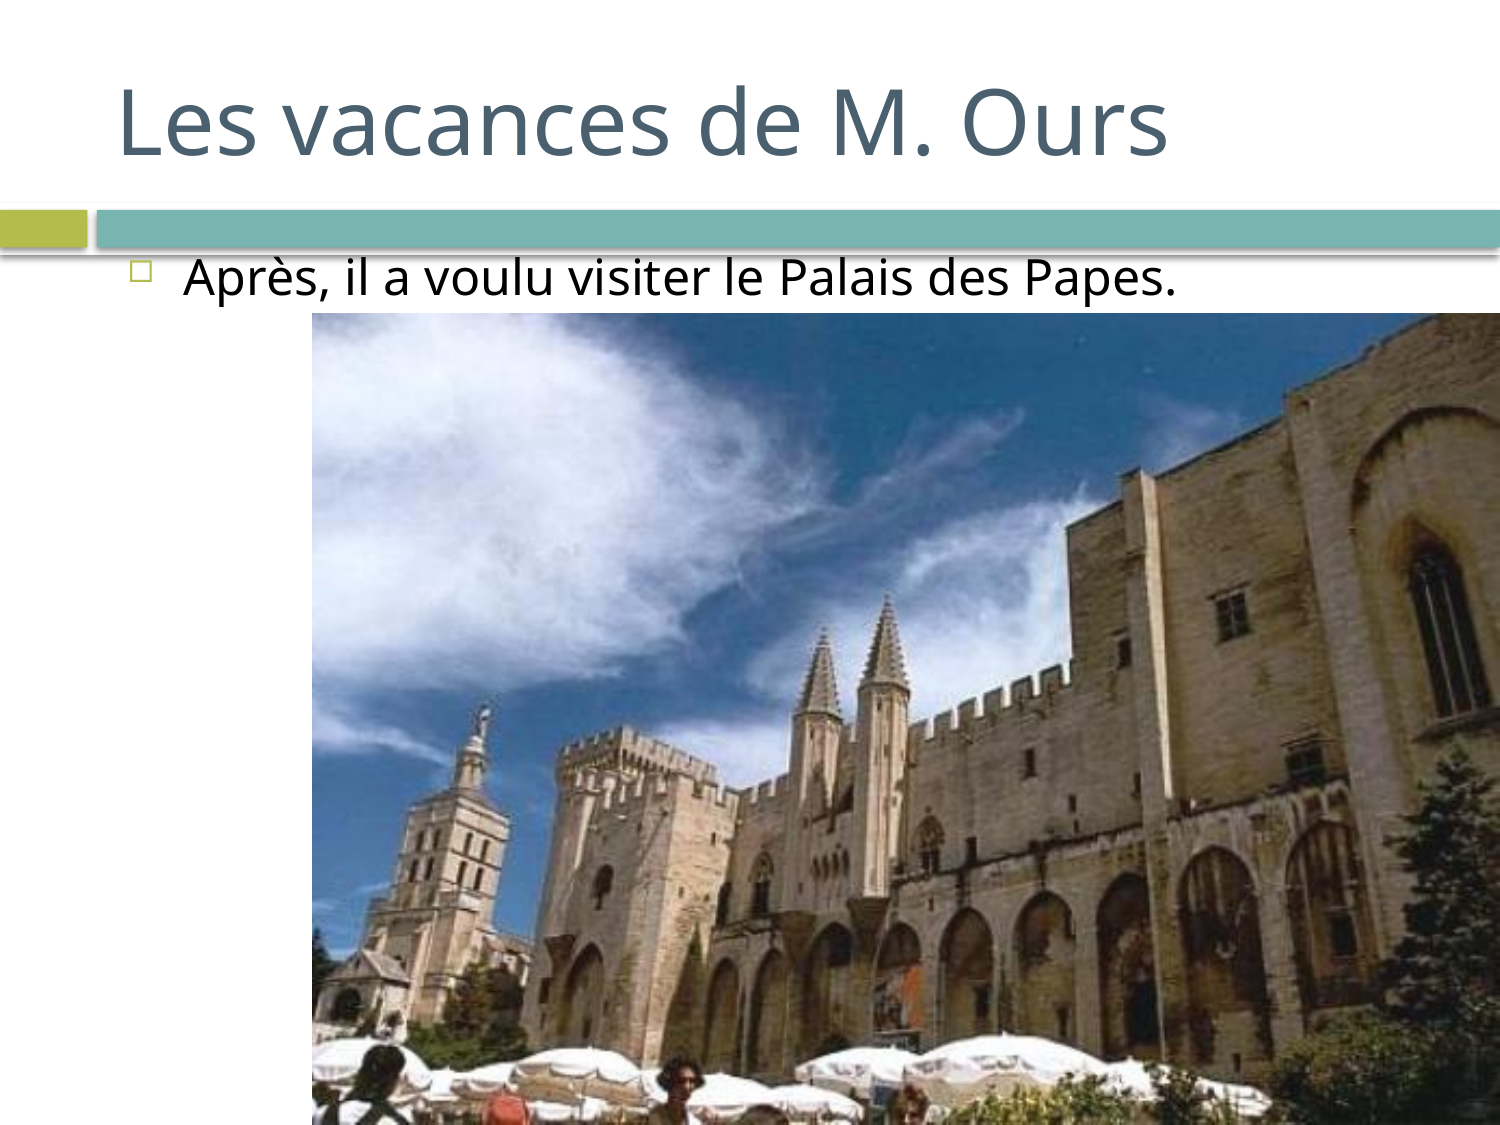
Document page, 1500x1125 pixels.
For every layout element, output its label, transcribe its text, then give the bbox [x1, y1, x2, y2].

list Après, il a voulu visiter le Palais des Papes. [112, 249, 1388, 375]
title Les vacances de M. Ours [100, 37, 1438, 200]
picture [312, 312, 1500, 1125]
